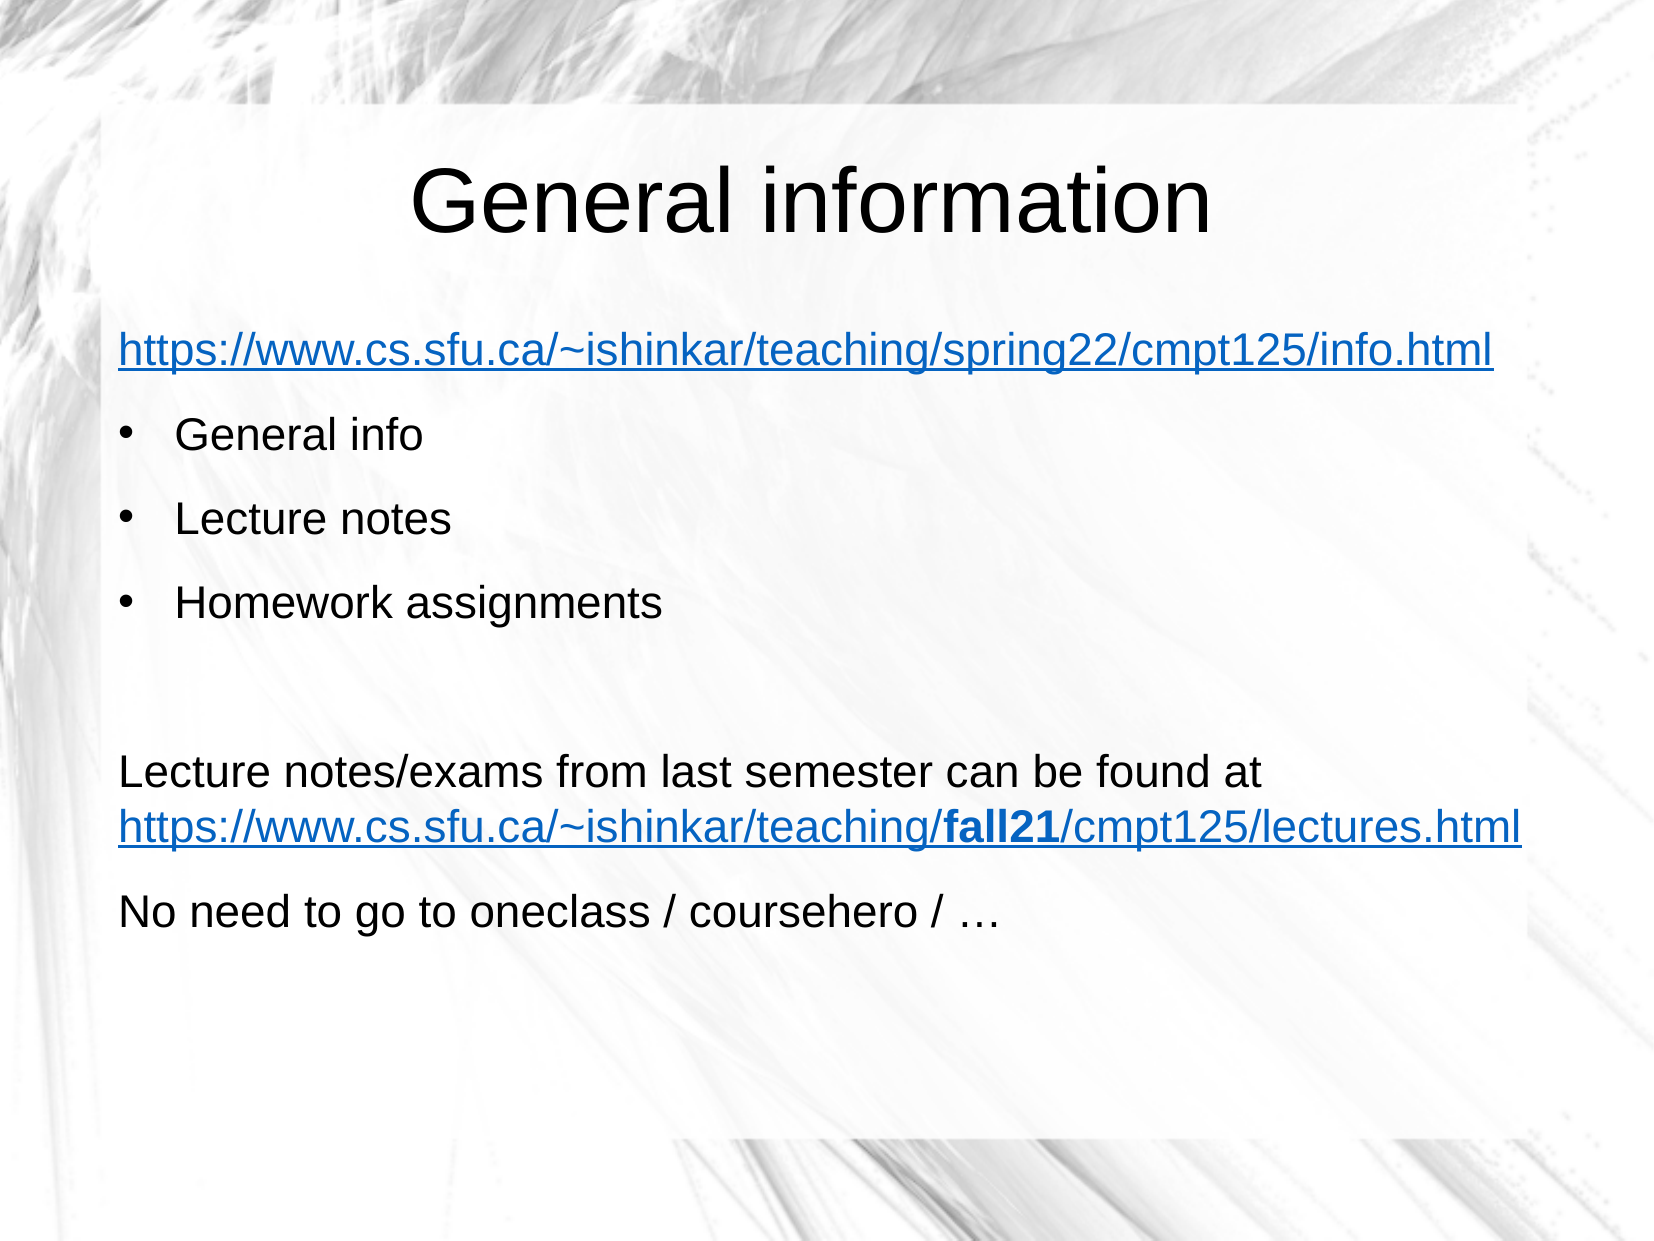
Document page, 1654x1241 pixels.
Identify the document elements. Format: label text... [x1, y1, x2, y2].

list https://www.cs.sfu.ca/~ishinkar/teaching/spring22/cmpt125/info.html General info Lecture notes Homework assignments Lecture notes/exams from last semester can be found at https://www.cs.sfu.ca/~ishinkar/teaching/fall21/cmpt125/lectures.html No need to go to oneclass / coursehero / … [118, 319, 1571, 1149]
title General information [118, 112, 1506, 281]
picture [0, 0, 1654, 1241]
